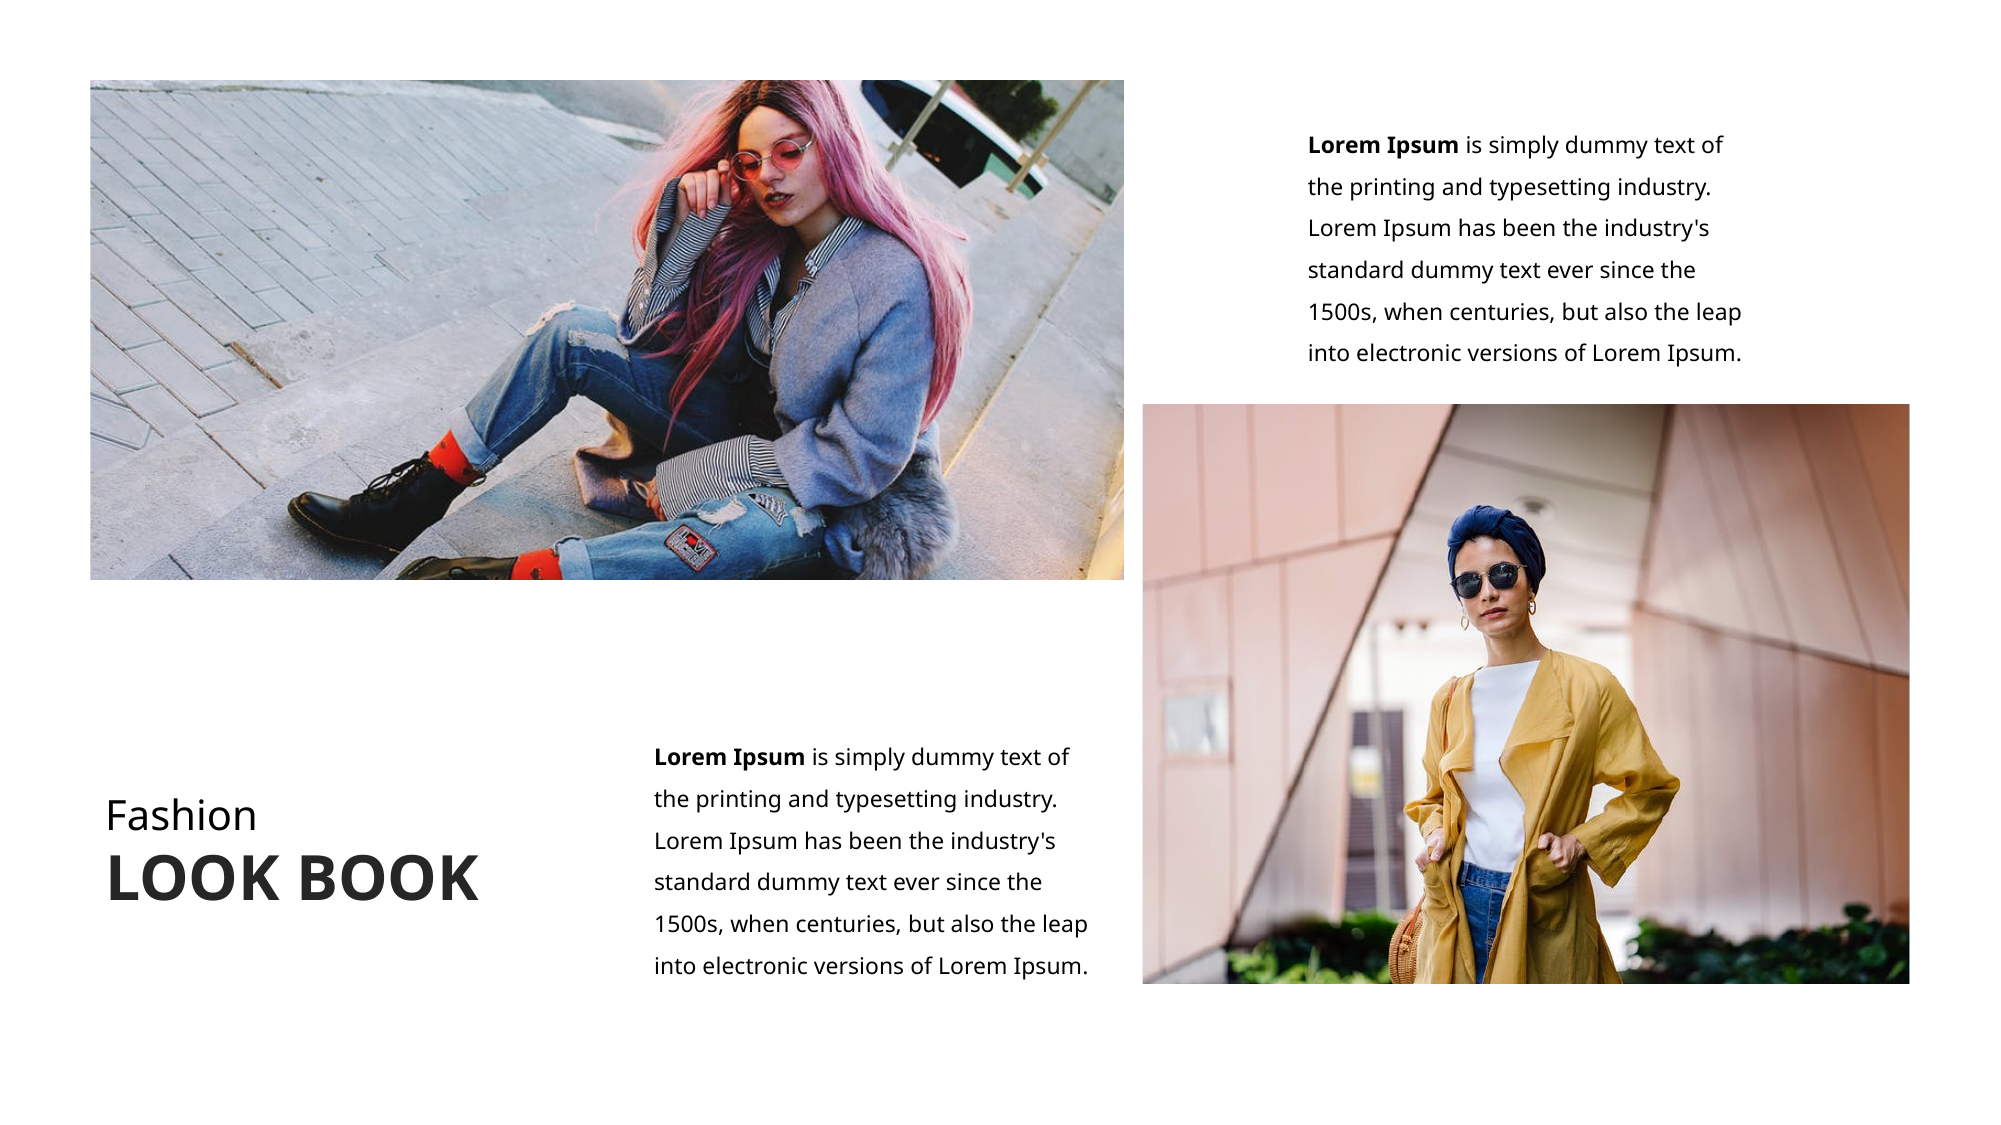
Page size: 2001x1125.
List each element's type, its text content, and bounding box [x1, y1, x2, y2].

picture [90, 80, 1124, 580]
text_box Fashion LOOK BOOK [90, 780, 541, 921]
picture [1142, 404, 1910, 985]
text_box Lorem Ipsum is simply dummy text of the printing and typesetting industry. Lorem Ipsum has been the industry's standard dummy text ever since the 1500s, when centuries, but also the leap into electronic versions of Lorem Ipsum. [639, 721, 1124, 987]
text_box Lorem Ipsum is simply dummy text of the printing and typesetting industry. Lorem Ipsum has been the industry's standard dummy text ever since the 1500s, when centuries, but also the leap into electronic versions of Lorem Ipsum. [1293, 108, 1778, 374]
